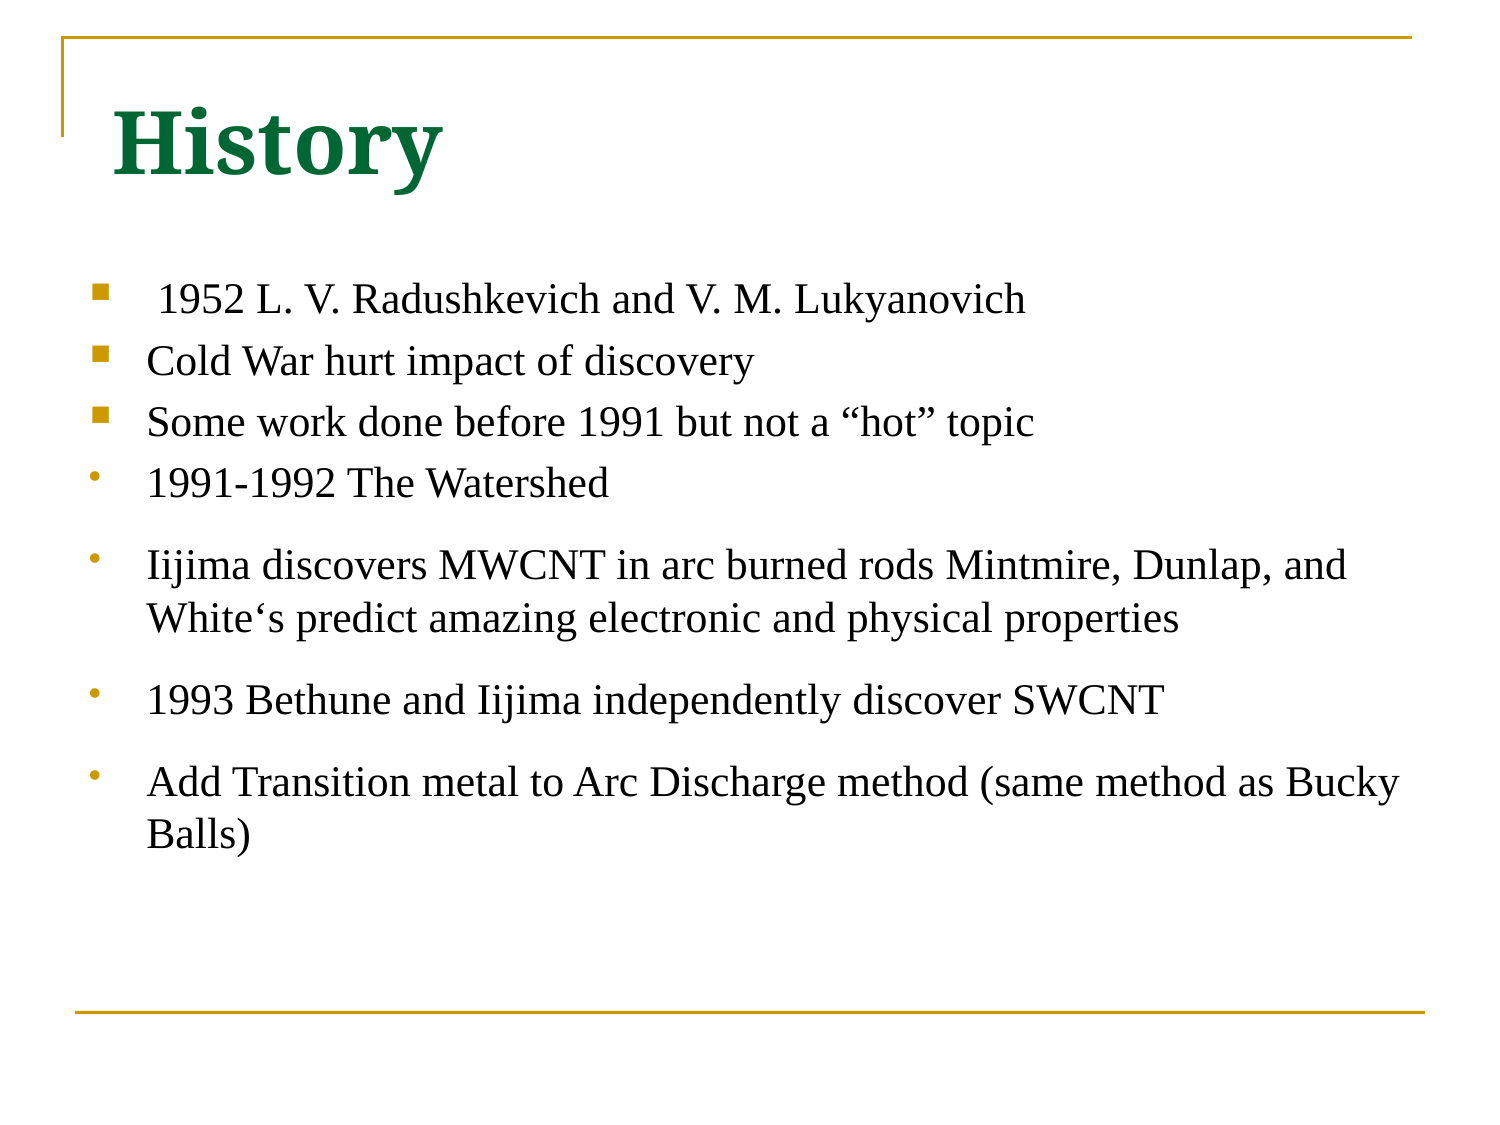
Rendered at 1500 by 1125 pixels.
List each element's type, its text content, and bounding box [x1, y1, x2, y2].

title History [74, 45, 1426, 233]
list 1952 L. V. Radushkevich and V. M. Lukyanovich Cold War hurt impact of discovery Some work done before 1991 but not a “hot” topic 1991-1992 The Watershed Iijima discovers MWCNT in arc burned rods Mintmire, Dunlap, and White‘s predict amazing electronic and physical properties 1993 Bethune and Iijima independently discover SWCNT Add Transition metal to Arc Discharge method (same method as Bucky Balls) [74, 262, 1426, 1088]
